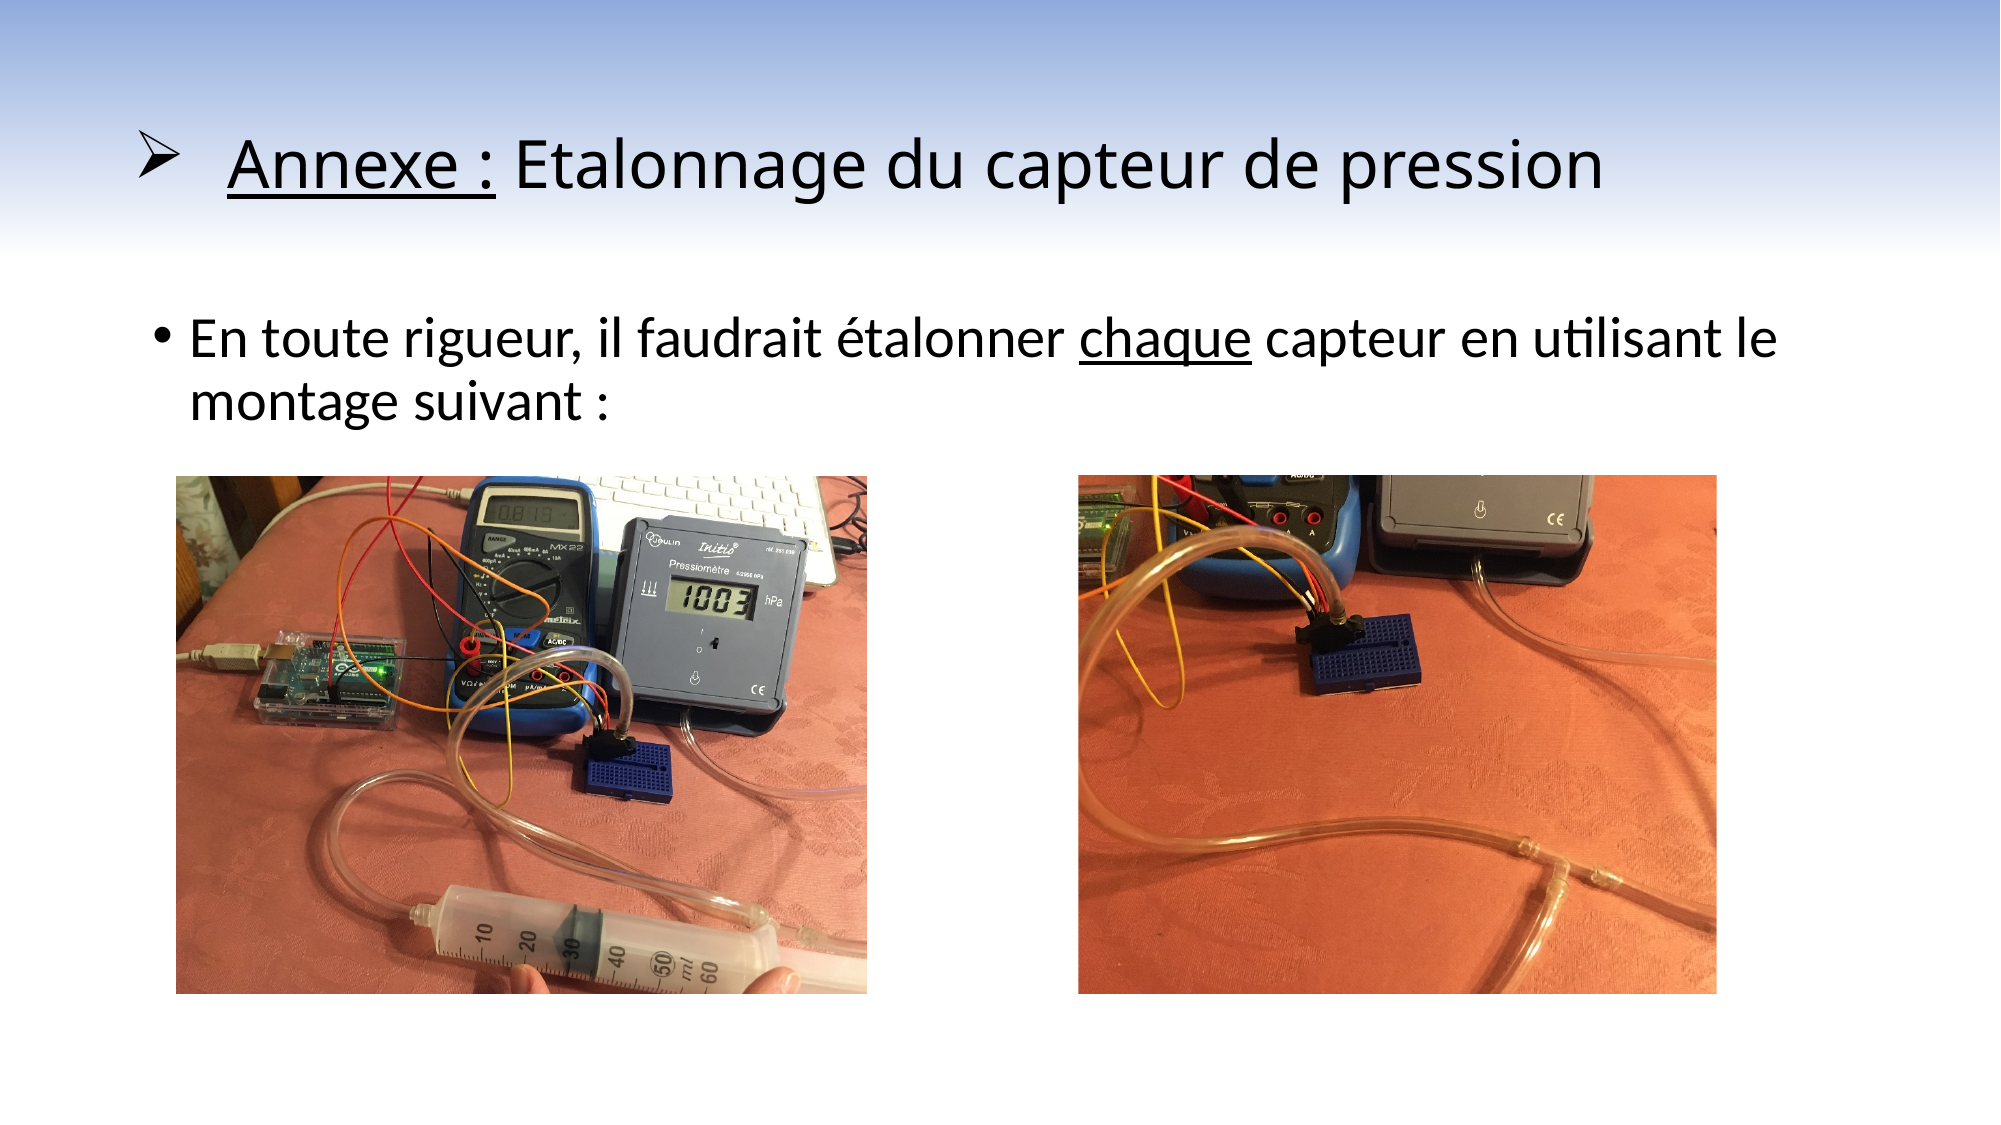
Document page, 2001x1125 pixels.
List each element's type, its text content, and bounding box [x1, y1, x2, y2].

list En toute rigueur, il faudrait étalonner chaque capteur en utilisant le montage suivant : [137, 299, 1863, 1014]
picture [1078, 464, 1717, 994]
picture [176, 476, 867, 994]
title Annexe : Etalonnage du capteur de pression [118, 58, 1844, 276]
